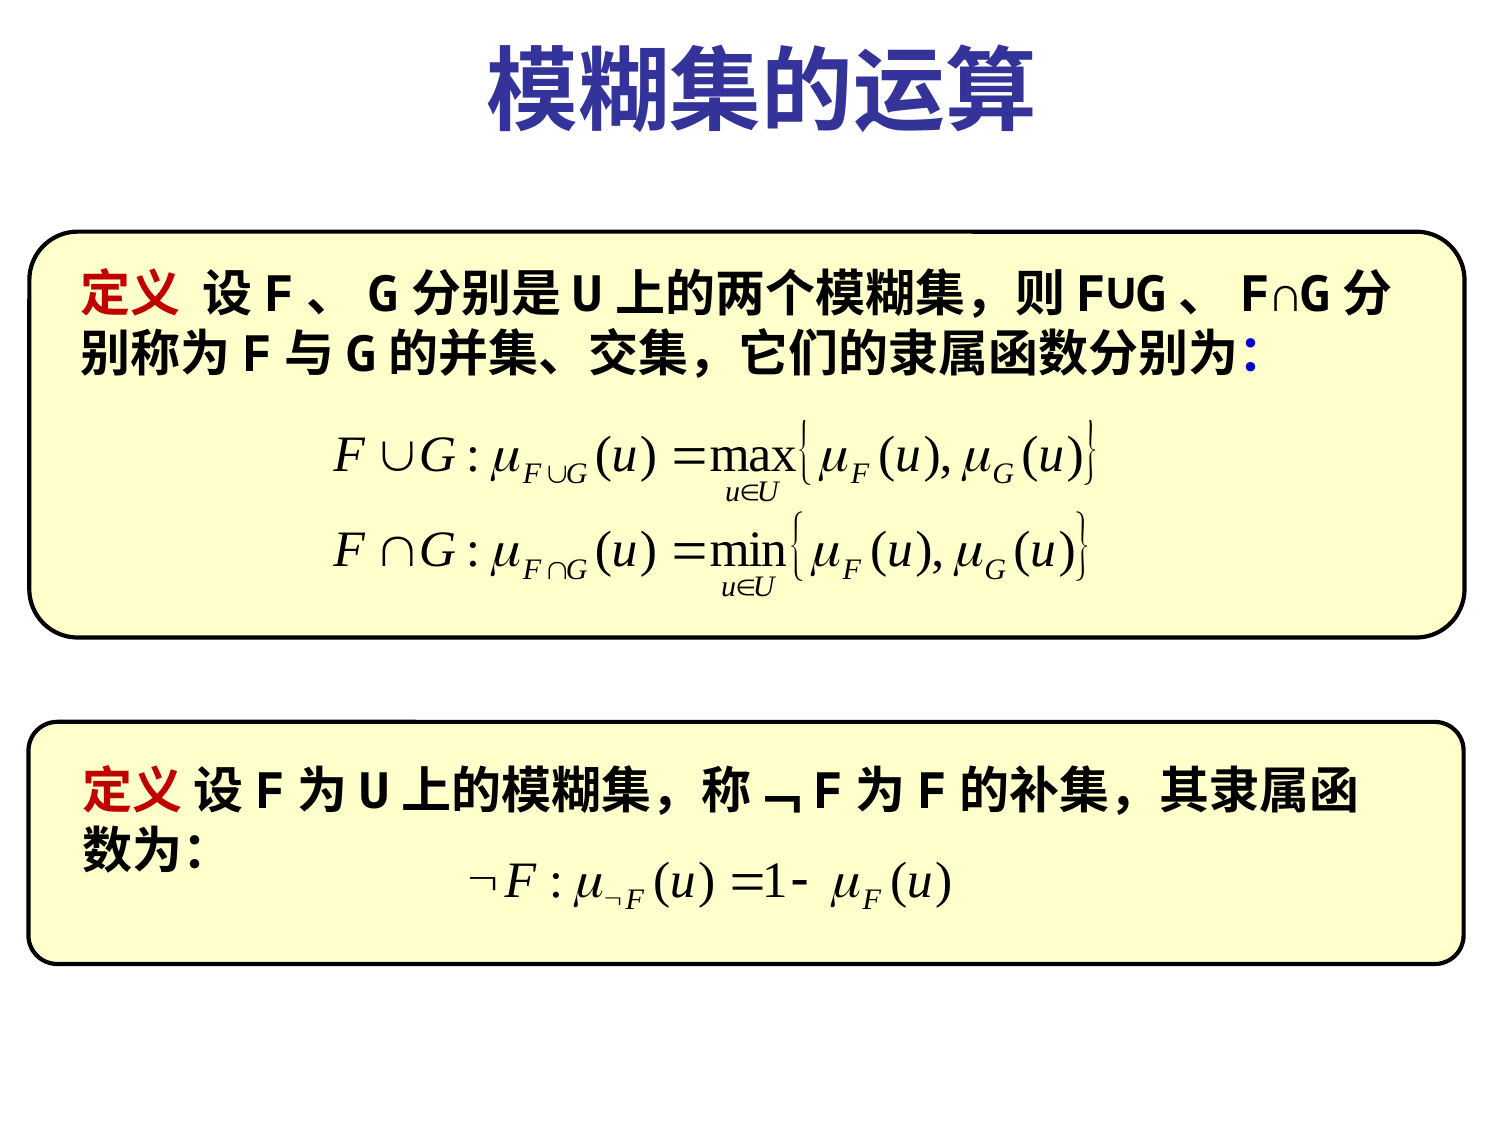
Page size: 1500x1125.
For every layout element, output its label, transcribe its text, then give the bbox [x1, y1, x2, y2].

text_box [27, 515, 1467, 640]
text_box [26, 719, 1466, 967]
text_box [460, 845, 960, 919]
text_box 模糊集的运算 [100, 24, 1424, 150]
text_box 定义 设F为U上的模糊集，称﹁F为F的补集，其隶属函数为： [67, 751, 1393, 887]
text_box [65, 253, 1429, 609]
text_box [27, 229, 1467, 514]
